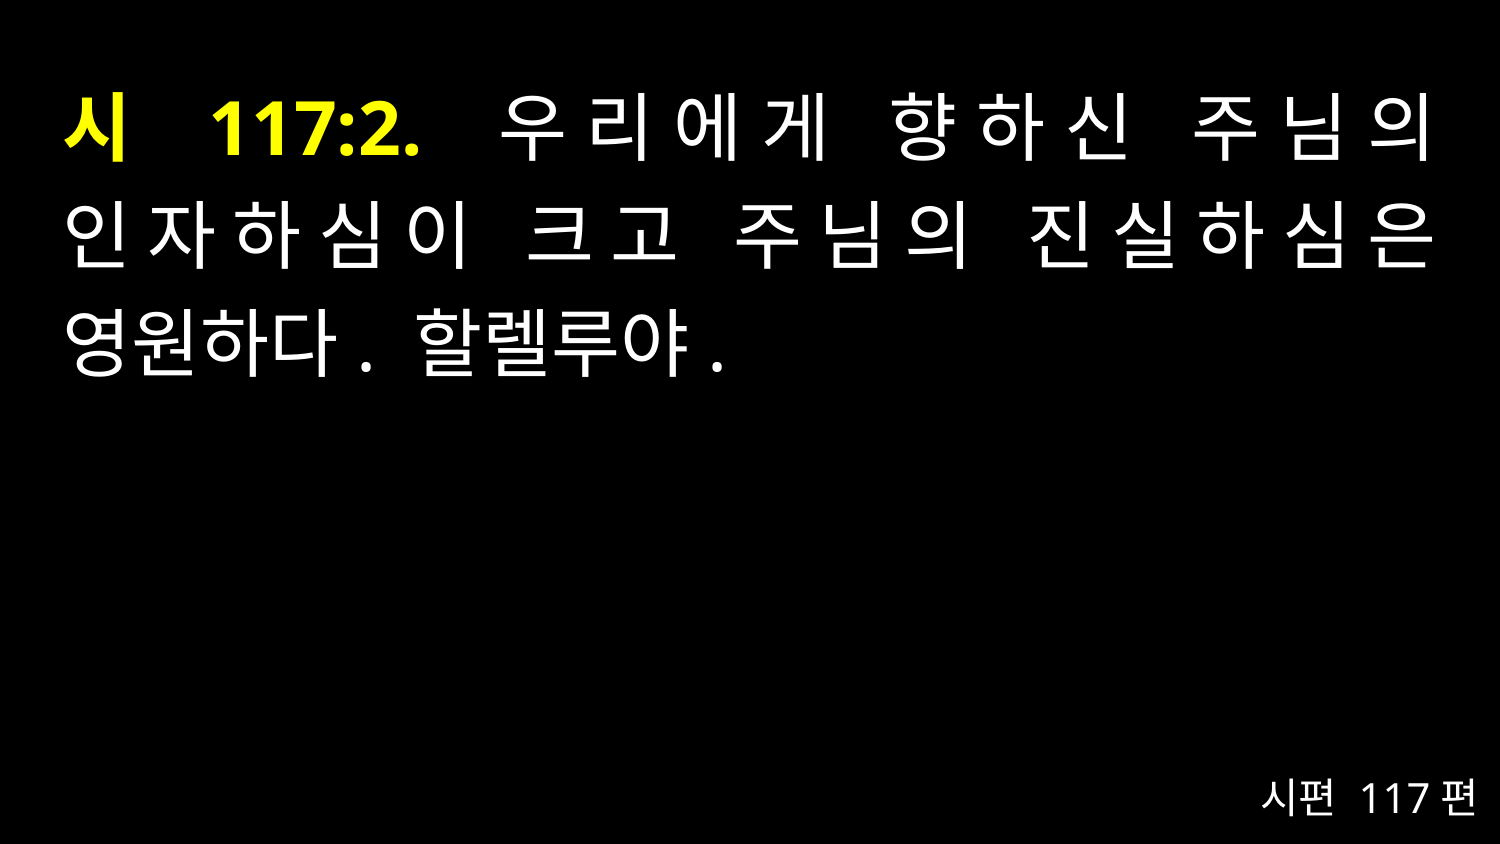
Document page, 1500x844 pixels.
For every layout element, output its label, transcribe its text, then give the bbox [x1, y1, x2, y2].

title 시 117:2. 우리에게 향하신 주님의 인자하심이 크고 주님의 진실하심은 영원하다. 할렐루야. [0, 0, 1500, 844]
subtitle 시편 117편 [916, 770, 1500, 844]
